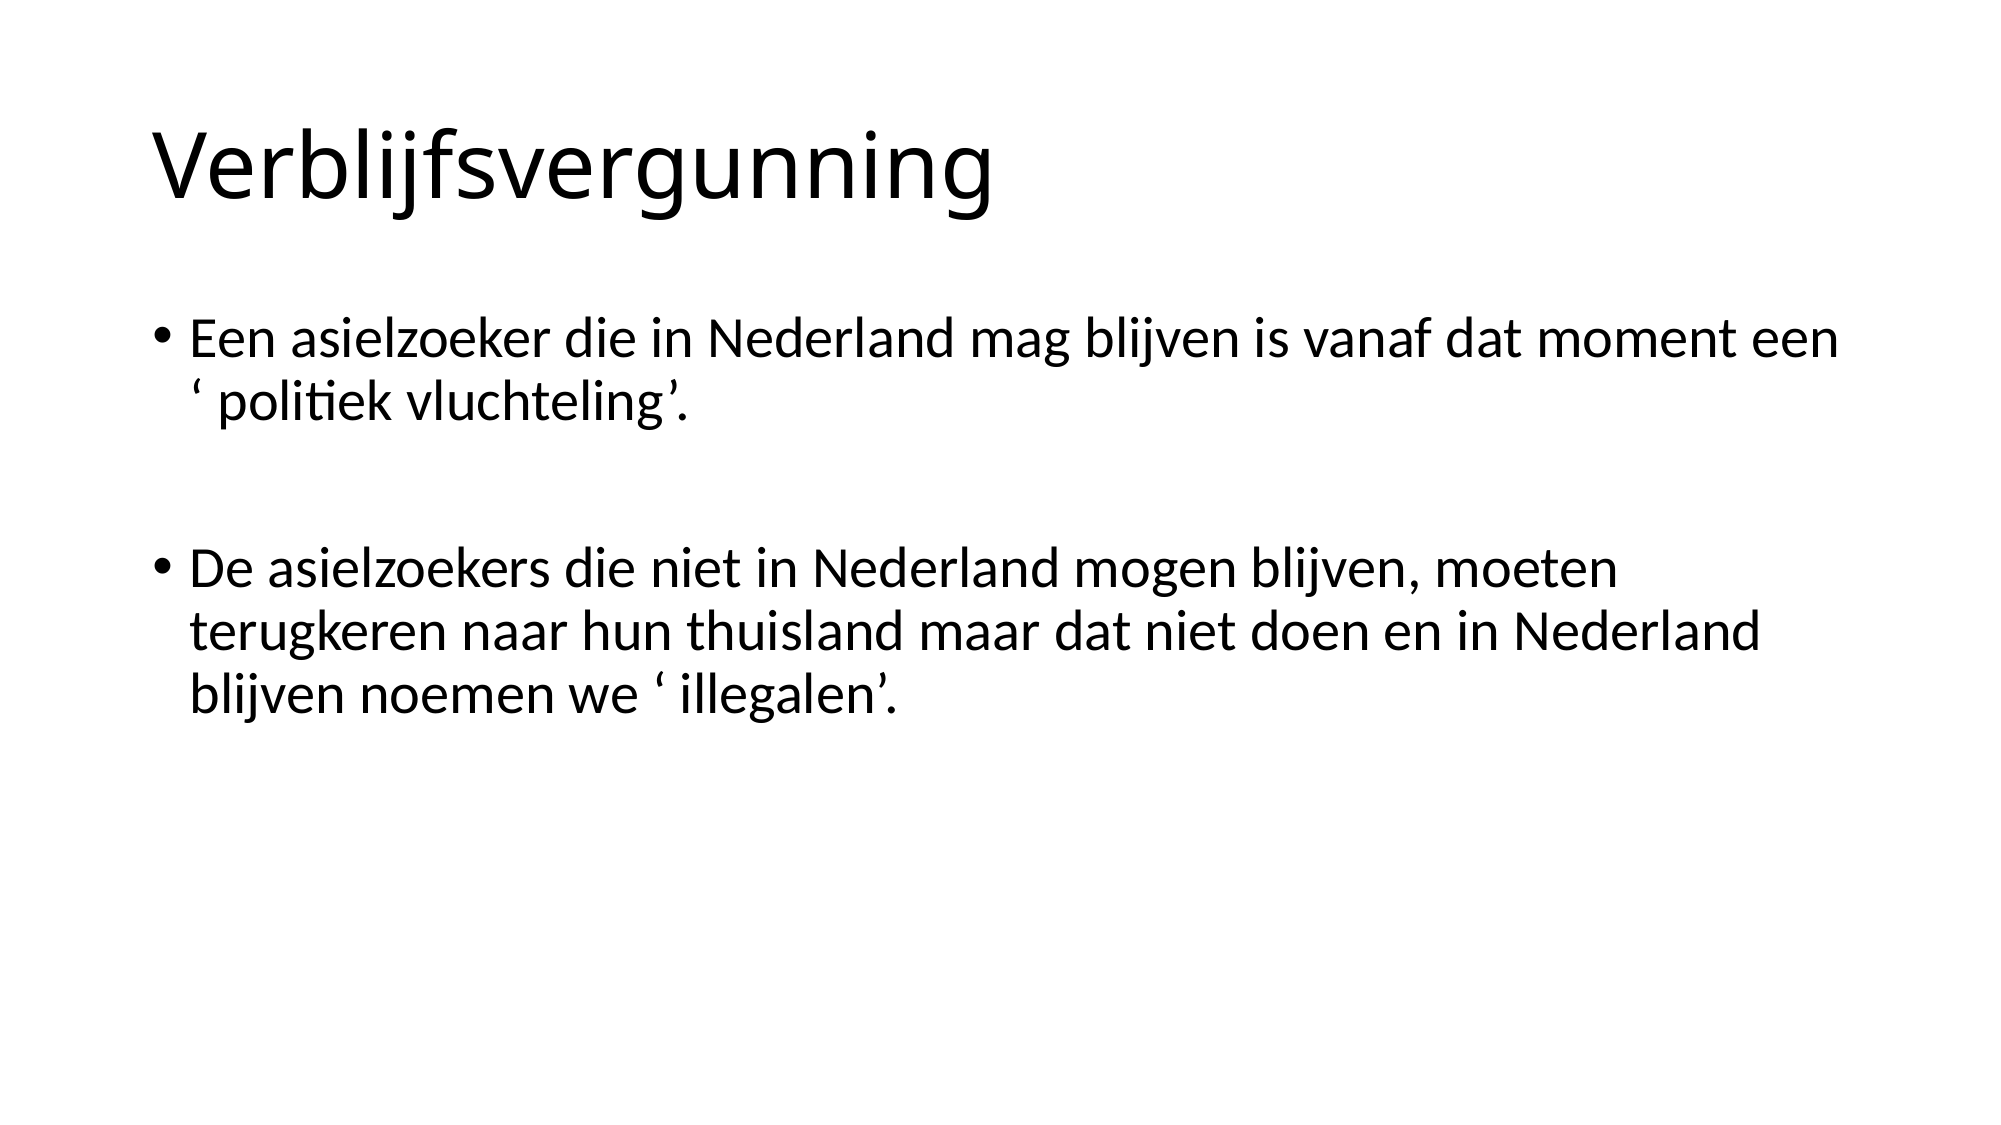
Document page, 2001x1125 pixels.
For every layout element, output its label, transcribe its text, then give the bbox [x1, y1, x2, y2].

title Verblijfsvergunning [137, 59, 1863, 278]
list Een asielzoeker die in Nederland mag blijven is vanaf dat moment een ‘ politiek vluchteling’. De asielzoekers die niet in Nederland mogen blijven, moeten terugkeren naar hun thuisland maar dat niet doen en in Nederland blijven noemen we ‘ illegalen’. [137, 299, 1863, 1014]
